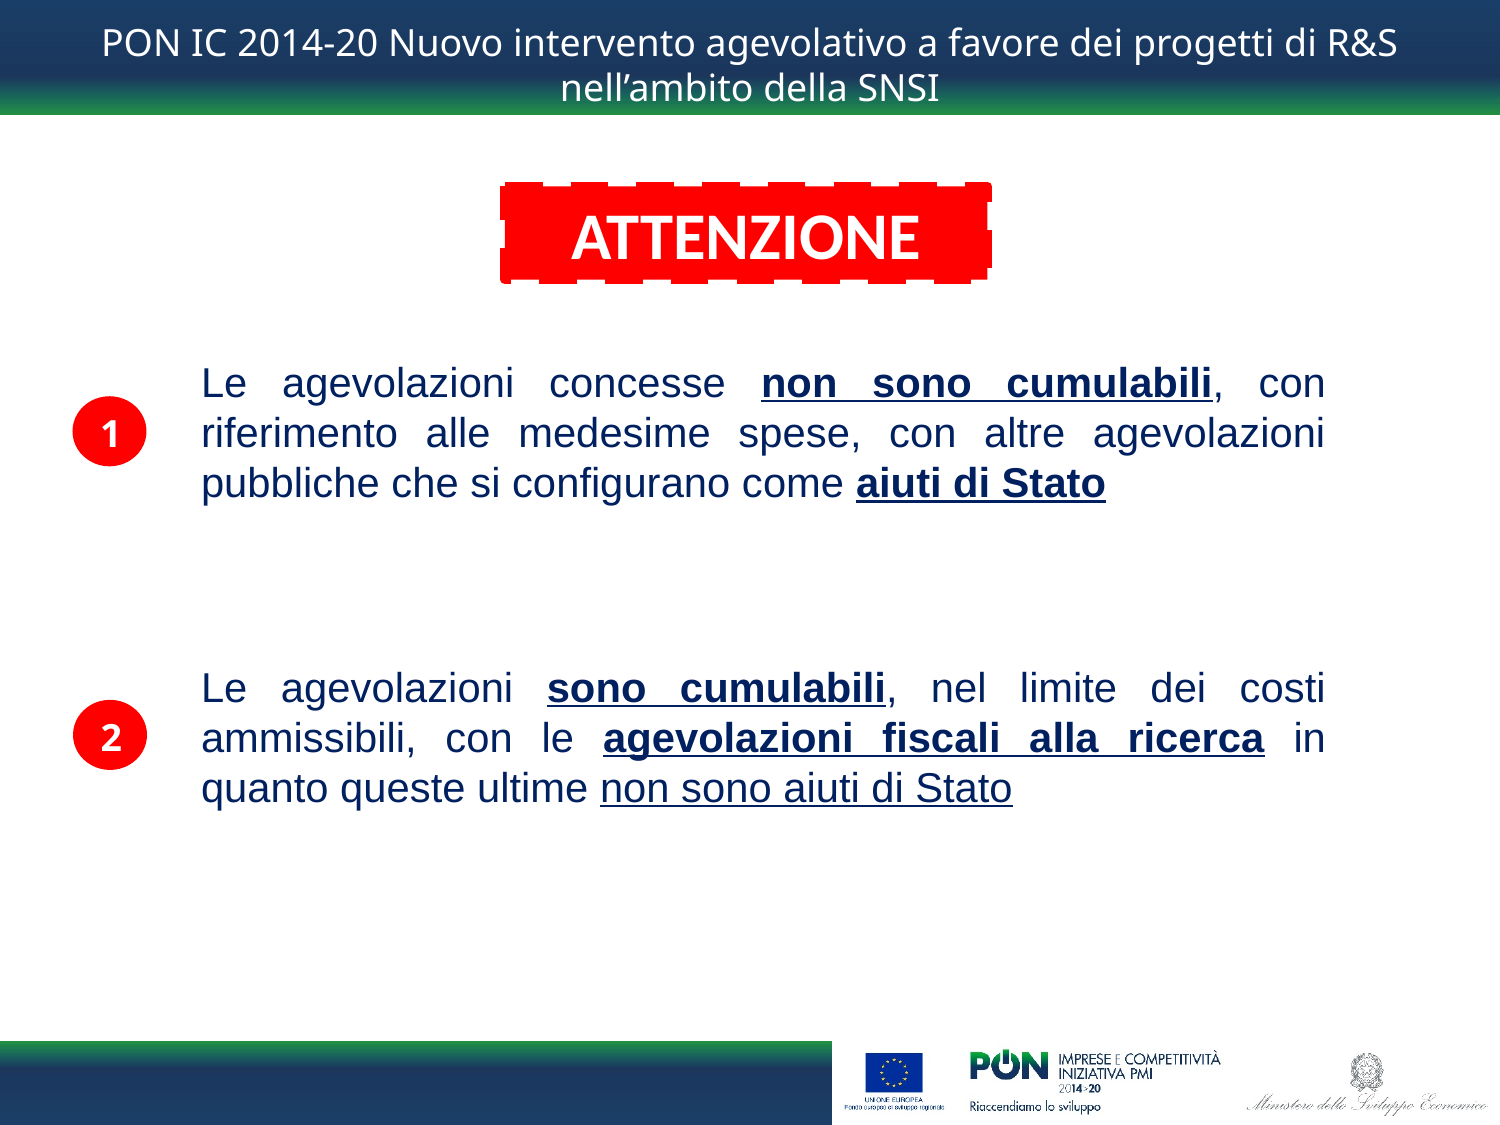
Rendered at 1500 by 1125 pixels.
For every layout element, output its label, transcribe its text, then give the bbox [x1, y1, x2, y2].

list Le agevolazioni concesse non sono cumulabili, con riferimento alle medesime spese, con altre agevolazioni pubbliche che si configurano come aiuti di Stato Le agevolazioni sono cumulabili, nel limite dei costi ammissibili, con le agevolazioni fiscali alla ricerca in quanto queste ultime non sono aiuti di Stato [186, 348, 1341, 1063]
text_box ATTENZIONE [503, 184, 989, 282]
text_box [93, 463, 126, 467]
text_box [89, 699, 131, 706]
text_box 2 [85, 706, 138, 767]
text_box [89, 396, 130, 402]
picture [0, 0, 1500, 115]
text_box [72, 405, 85, 458]
text_box 1 [85, 402, 137, 463]
text_box [138, 712, 148, 758]
text_box [73, 709, 85, 761]
text_box [137, 407, 147, 455]
picture [0, 1039, 1500, 1125]
